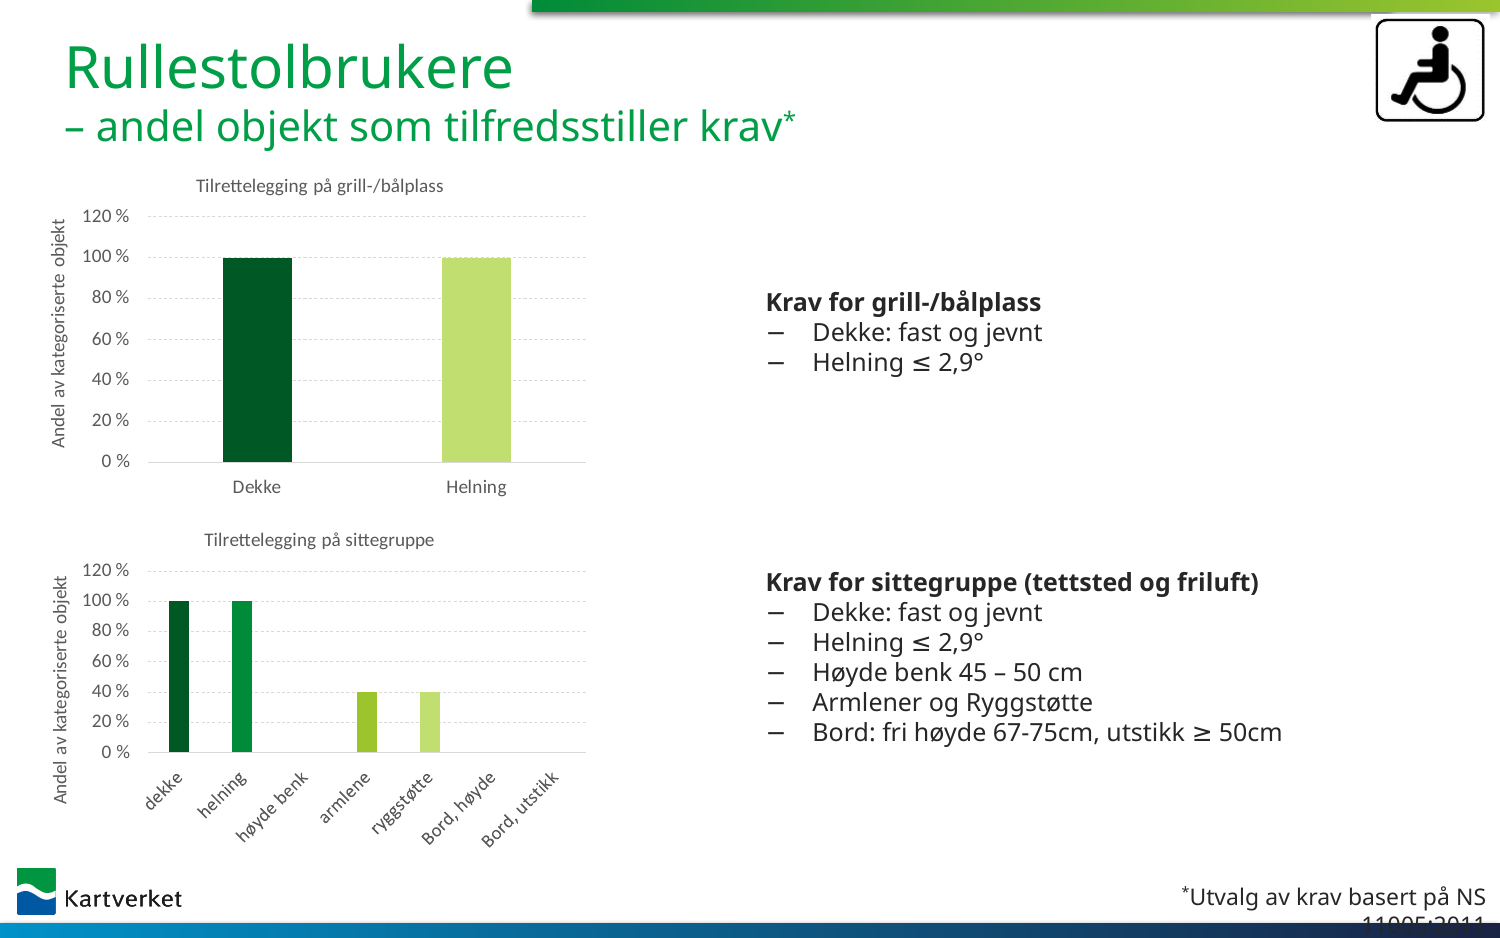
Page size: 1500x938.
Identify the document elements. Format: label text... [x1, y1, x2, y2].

text_box Rullestolbrukere – andel objekt som tilfredsstiller krav* [49, 14, 1431, 158]
text_box *Utvalg av krav basert på NS 11005:2011 [1068, 873, 1500, 938]
picture [41, 520, 597, 859]
picture [41, 166, 597, 505]
text_box Krav for grill-/bålplass Dekke: fast og jevnt Helning ≤ 2,9° [750, 279, 1452, 384]
text_box Krav for sittegruppe (tettsted og friluft) Dekke: fast og jevnt Helning ≤ 2,9° Høyde benk 45 – 50 cm Armlener og Ryggstøtte Bord: fri høyde 67-75cm, utstikk ≥ 50cm [750, 559, 1500, 754]
picture [1371, 13, 1491, 127]
